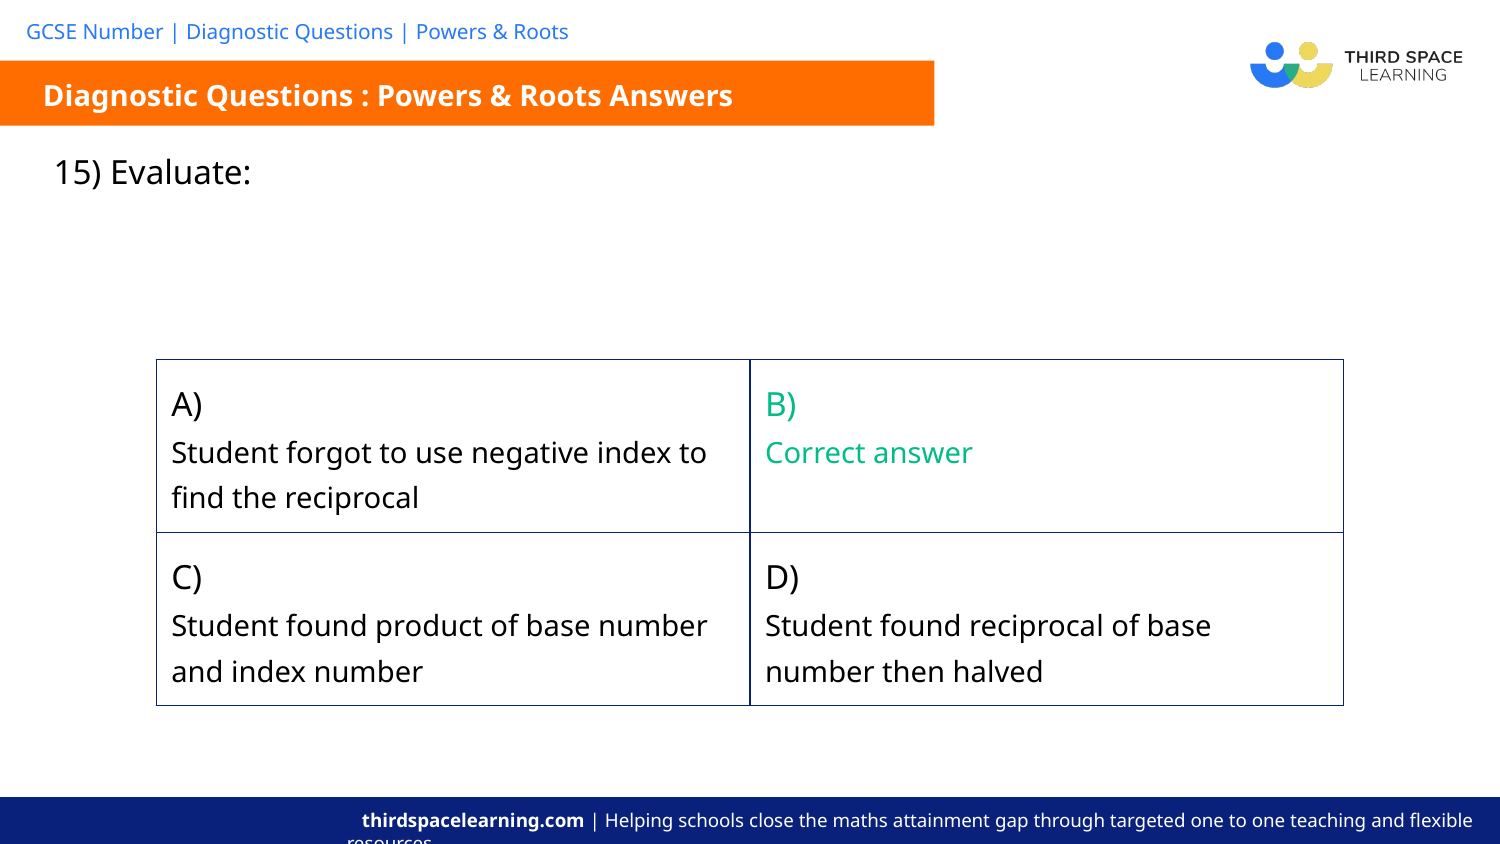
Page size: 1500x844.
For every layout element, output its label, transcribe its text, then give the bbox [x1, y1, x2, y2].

text_box Diagnostic Questions : Powers & Roots Answers [27, 61, 778, 127]
picture [1250, 33, 1465, 99]
